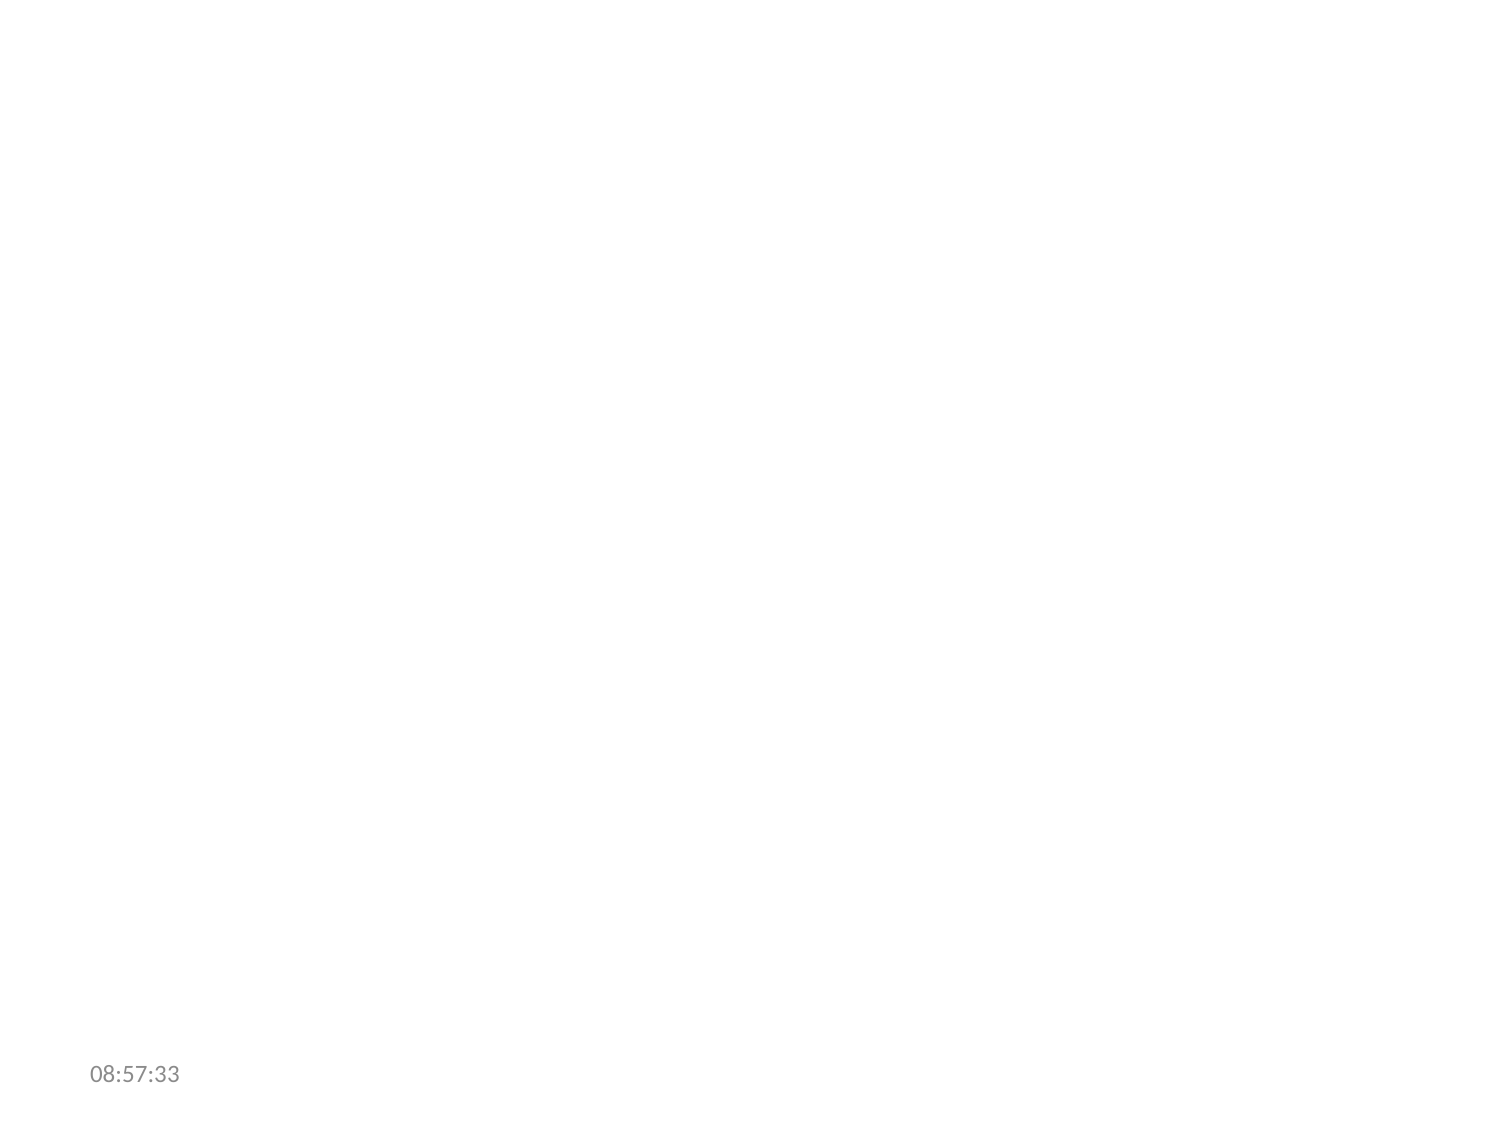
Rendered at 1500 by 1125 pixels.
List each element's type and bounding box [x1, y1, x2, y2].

slide_number [75, 1042, 425, 1103]
